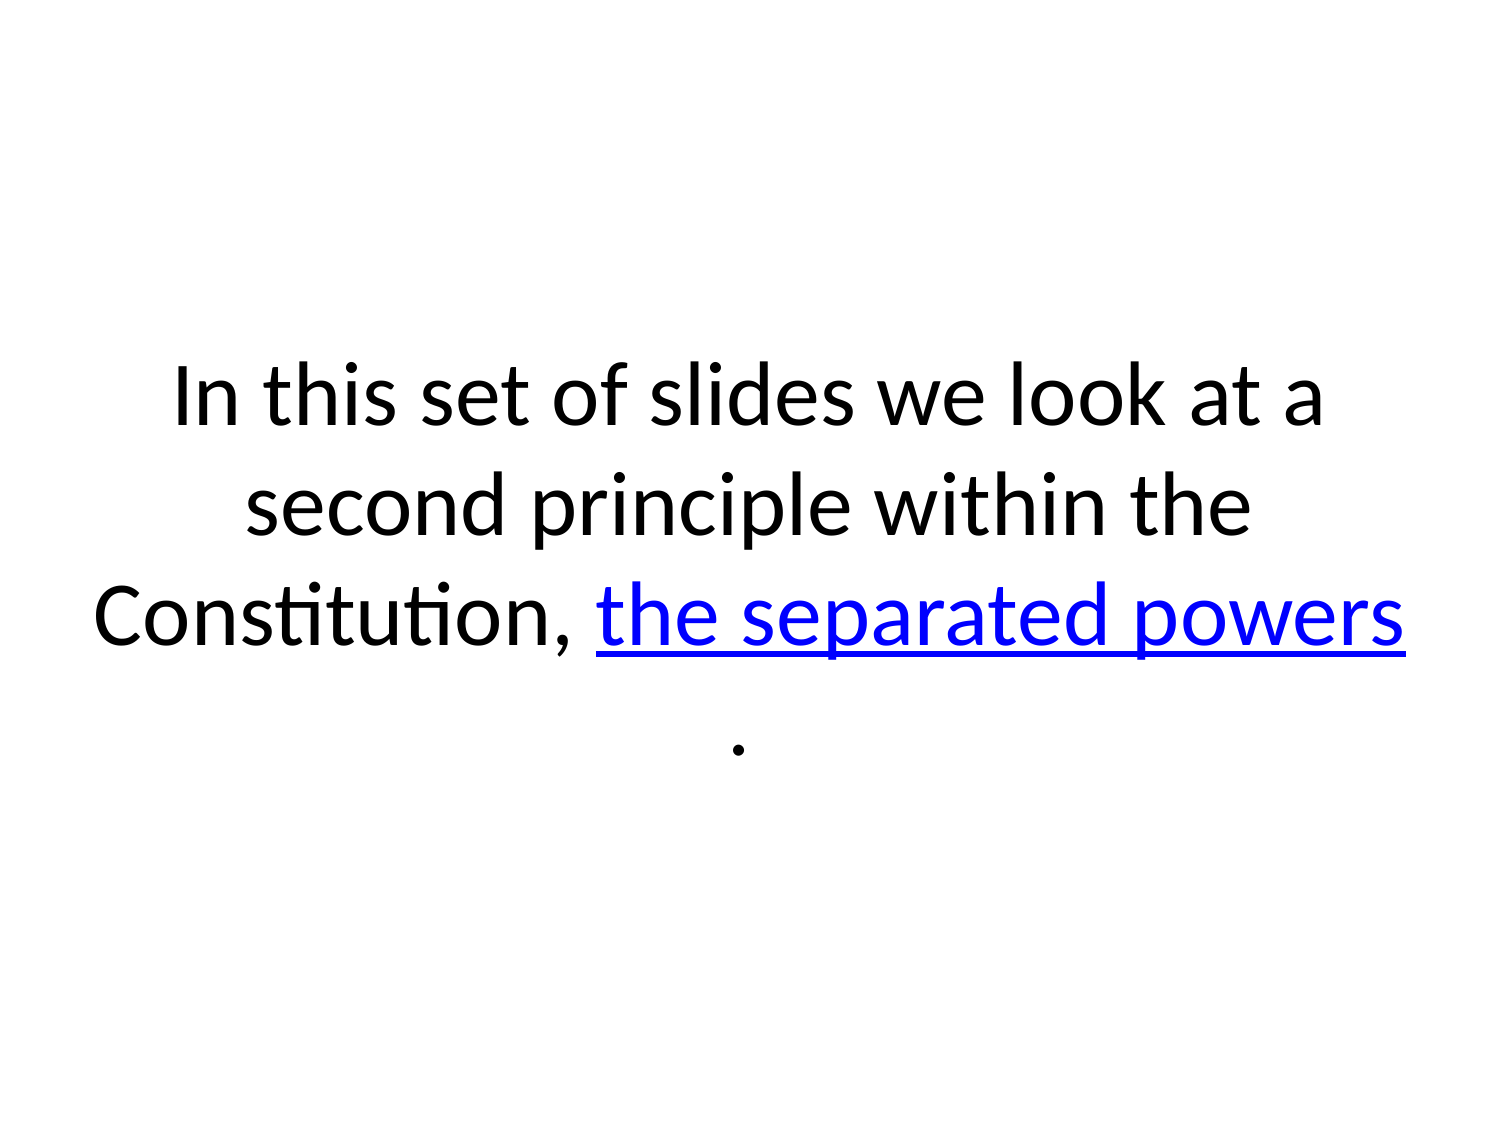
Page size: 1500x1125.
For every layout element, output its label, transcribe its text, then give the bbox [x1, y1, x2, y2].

title In this set of slides we look at a second principle within the Constitution, the separated powers. [74, 44, 1426, 1063]
